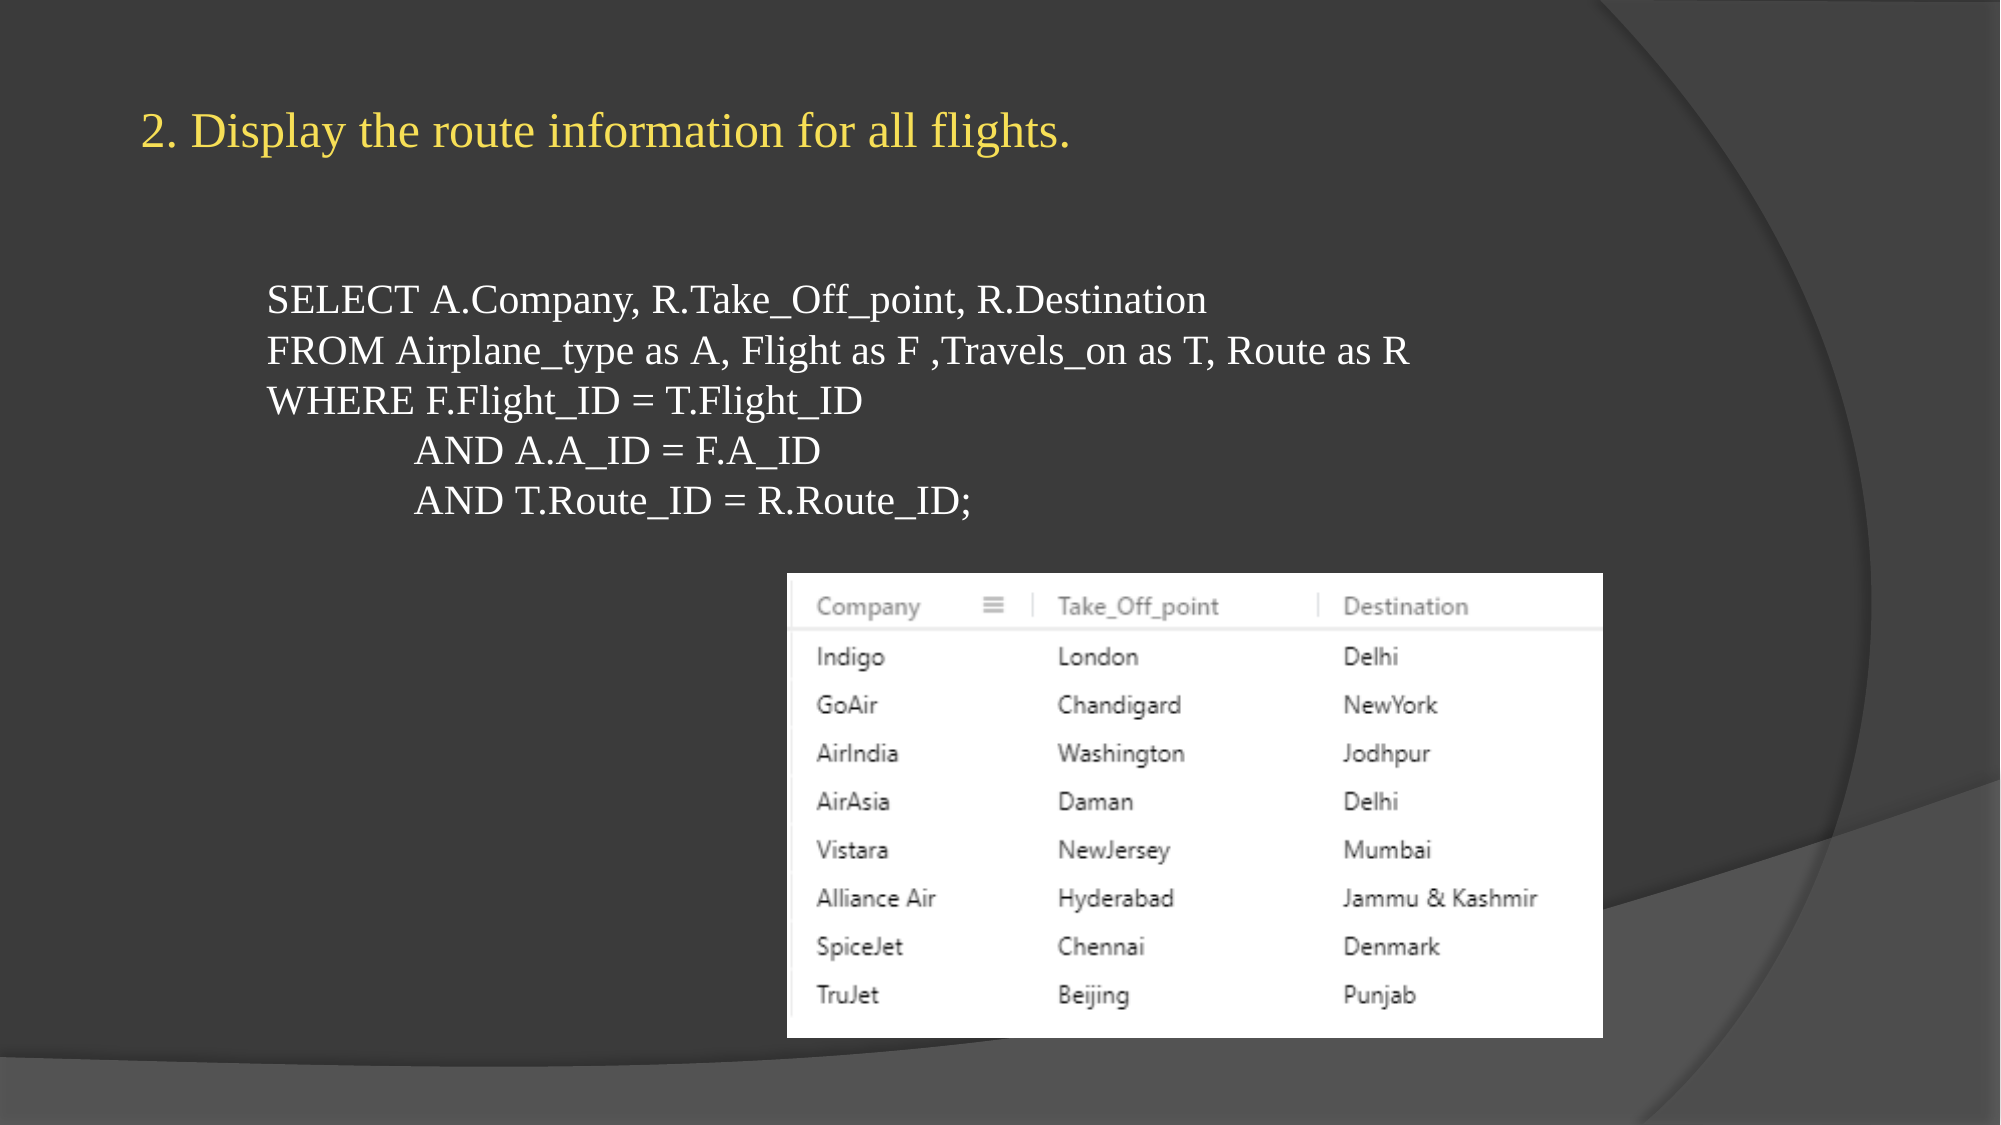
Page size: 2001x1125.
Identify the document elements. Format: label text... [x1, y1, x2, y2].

picture [787, 573, 1603, 1038]
text_box 2. Display the route information for all flights. SELECT A.Company, R.Take_Off_point, R.Destination FROM Airplane_type as A, Flight as F ,Travels_on as T, Route as R WHERE F.Flight_ID = T.Flight_ID AND A.A_ID = F.A_ID AND T.Route_ID = R.Route_ID; [125, 90, 1910, 895]
